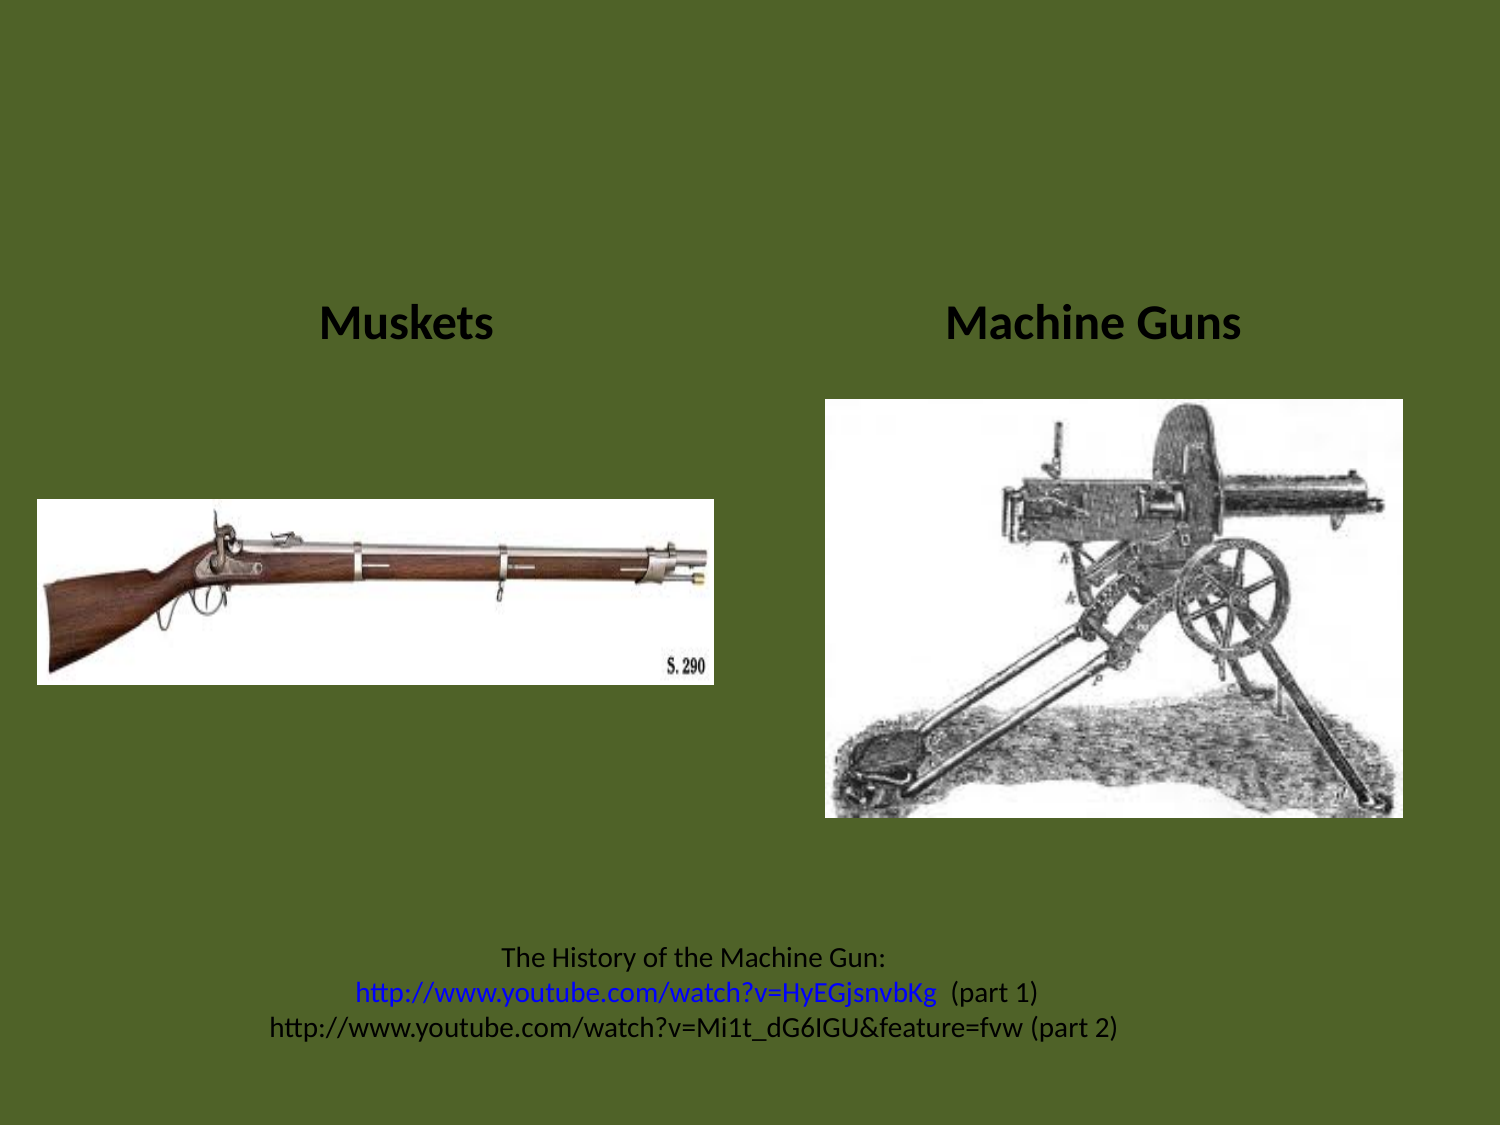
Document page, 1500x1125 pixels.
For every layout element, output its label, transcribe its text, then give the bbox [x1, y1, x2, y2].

text_box The History of the Machine Gun: http://www.youtube.com/watch?v=HyEGjsnvbKg (part 1) http://www.youtube.com/watch?v=Mi1t_dG6IGU&feature=fvw (part 2) [37, 930, 1350, 1051]
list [37, 499, 715, 685]
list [824, 399, 1403, 818]
list Machine Guns [761, 251, 1425, 357]
list Muskets [75, 251, 738, 357]
